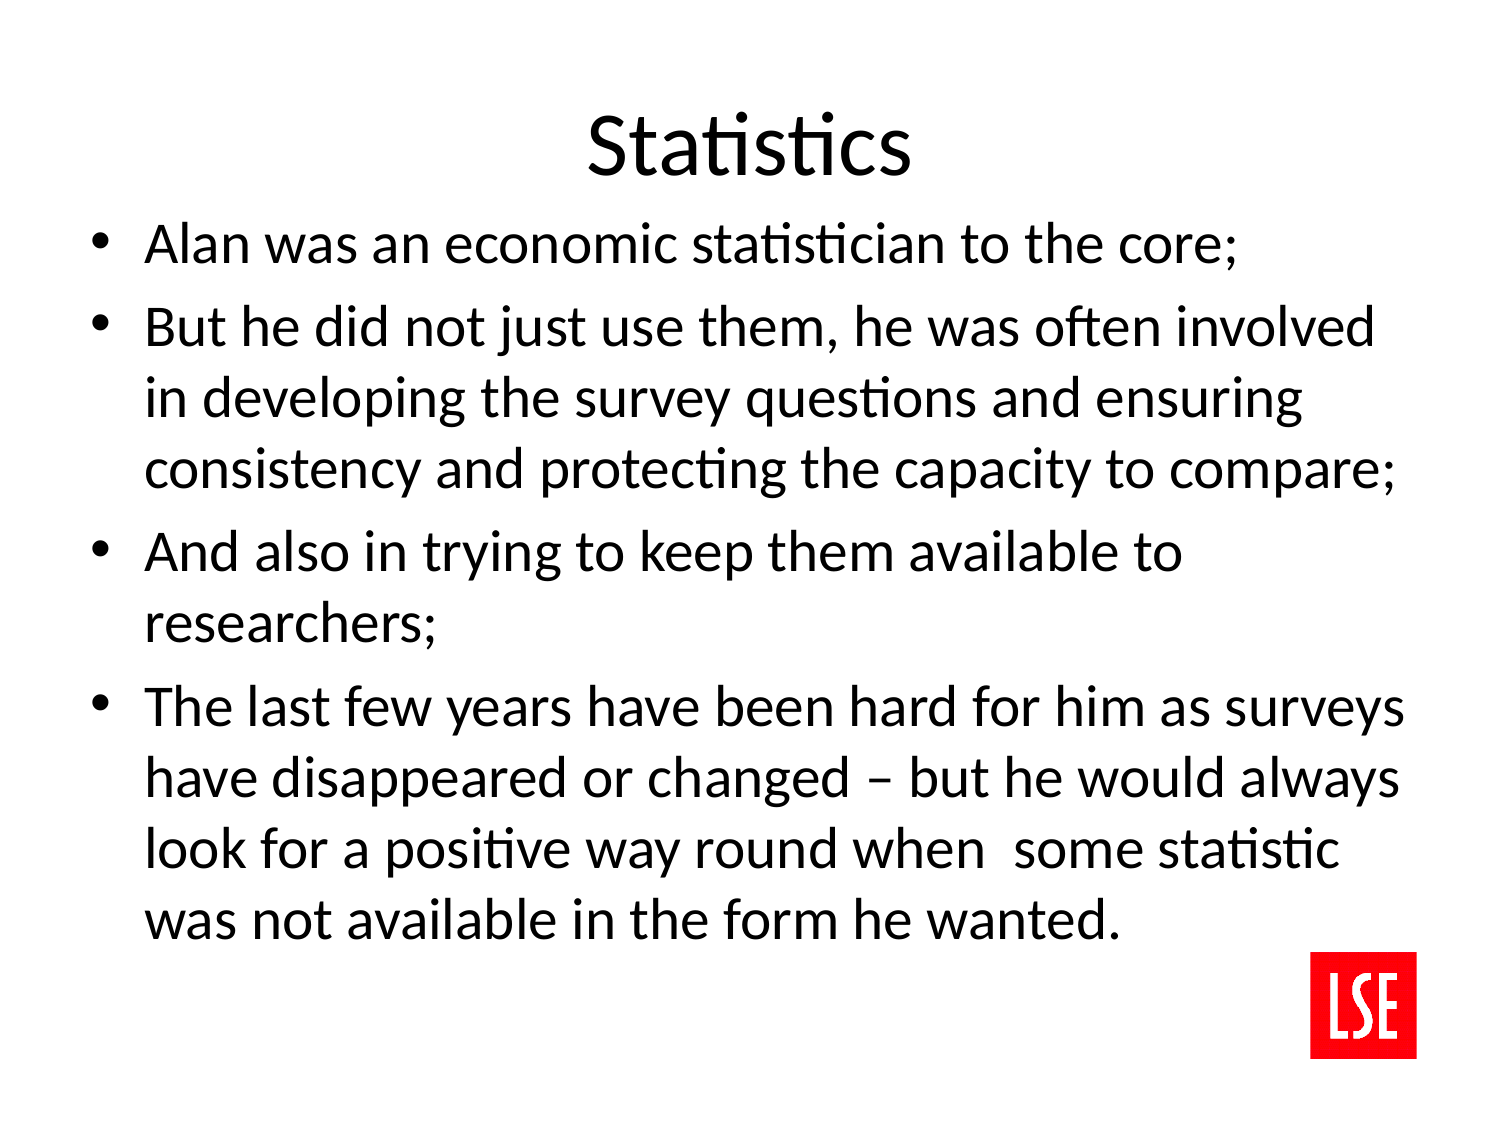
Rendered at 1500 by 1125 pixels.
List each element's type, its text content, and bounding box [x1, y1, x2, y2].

list Alan was an economic statistician to the core; But he did not just use them, he was often involved in developing the survey questions and ensuring consistency and protecting the capacity to compare; And also in trying to keep them available to researchers; The last few years have been hard for him as surveys have disappeared or changed – but he would always look for a positive way round when some statistic was not available in the form he wanted. [75, 196, 1425, 1005]
title Statistics [75, 45, 1425, 196]
picture [1310, 952, 1417, 1059]
